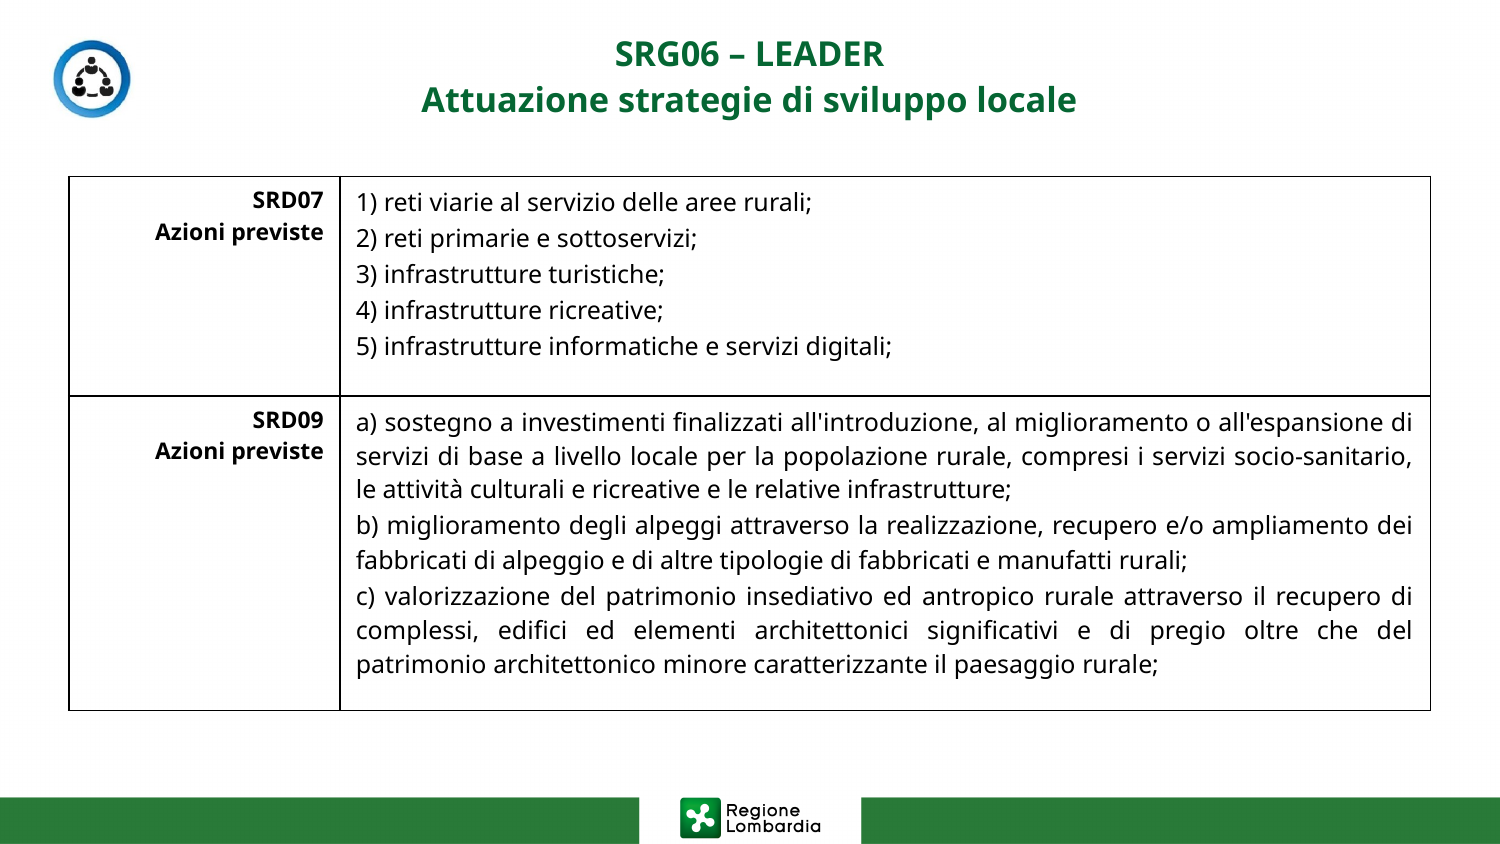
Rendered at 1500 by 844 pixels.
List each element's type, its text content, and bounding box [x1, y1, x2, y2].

table_header SRD07 Azioni previste [70, 177, 339, 395]
text_box SRG06 – LEADER Attuazione strategie di sviluppo locale [112, 22, 1388, 131]
picture [0, 0, 1500, 844]
table_cell a) sostegno a investimenti finalizzati all'introduzione, al miglioramento o all'espansione di servizi di base a livello locale per la popolazione rurale, compresi i servizi socio-sanitario, le attività culturali e ricreative e le relative infrastrutture; b) miglioramento degli alpeggi attraverso la realizzazione, recupero e/o ampliamento dei fabbricati di alpeggio e di altre tipologie di fabbricati e manufatti rurali; c) valorizzazione del patrimonio insediativo ed antropico rurale attraverso il recupero di complessi, edifici ed elementi architettonici significativi e di pregio oltre che del patrimonio architettonico minore caratterizzante il paesaggio rurale; [341, 397, 1430, 710]
table_header 1) reti viarie al servizio delle aree rurali; 2) reti primarie e sottoservizi; 3) infrastrutture turistiche; 4) infrastrutture ricreative; 5) infrastrutture informatiche e servizi digitali; [341, 177, 1430, 395]
table_cell SRD09 Azioni previste [70, 397, 339, 710]
